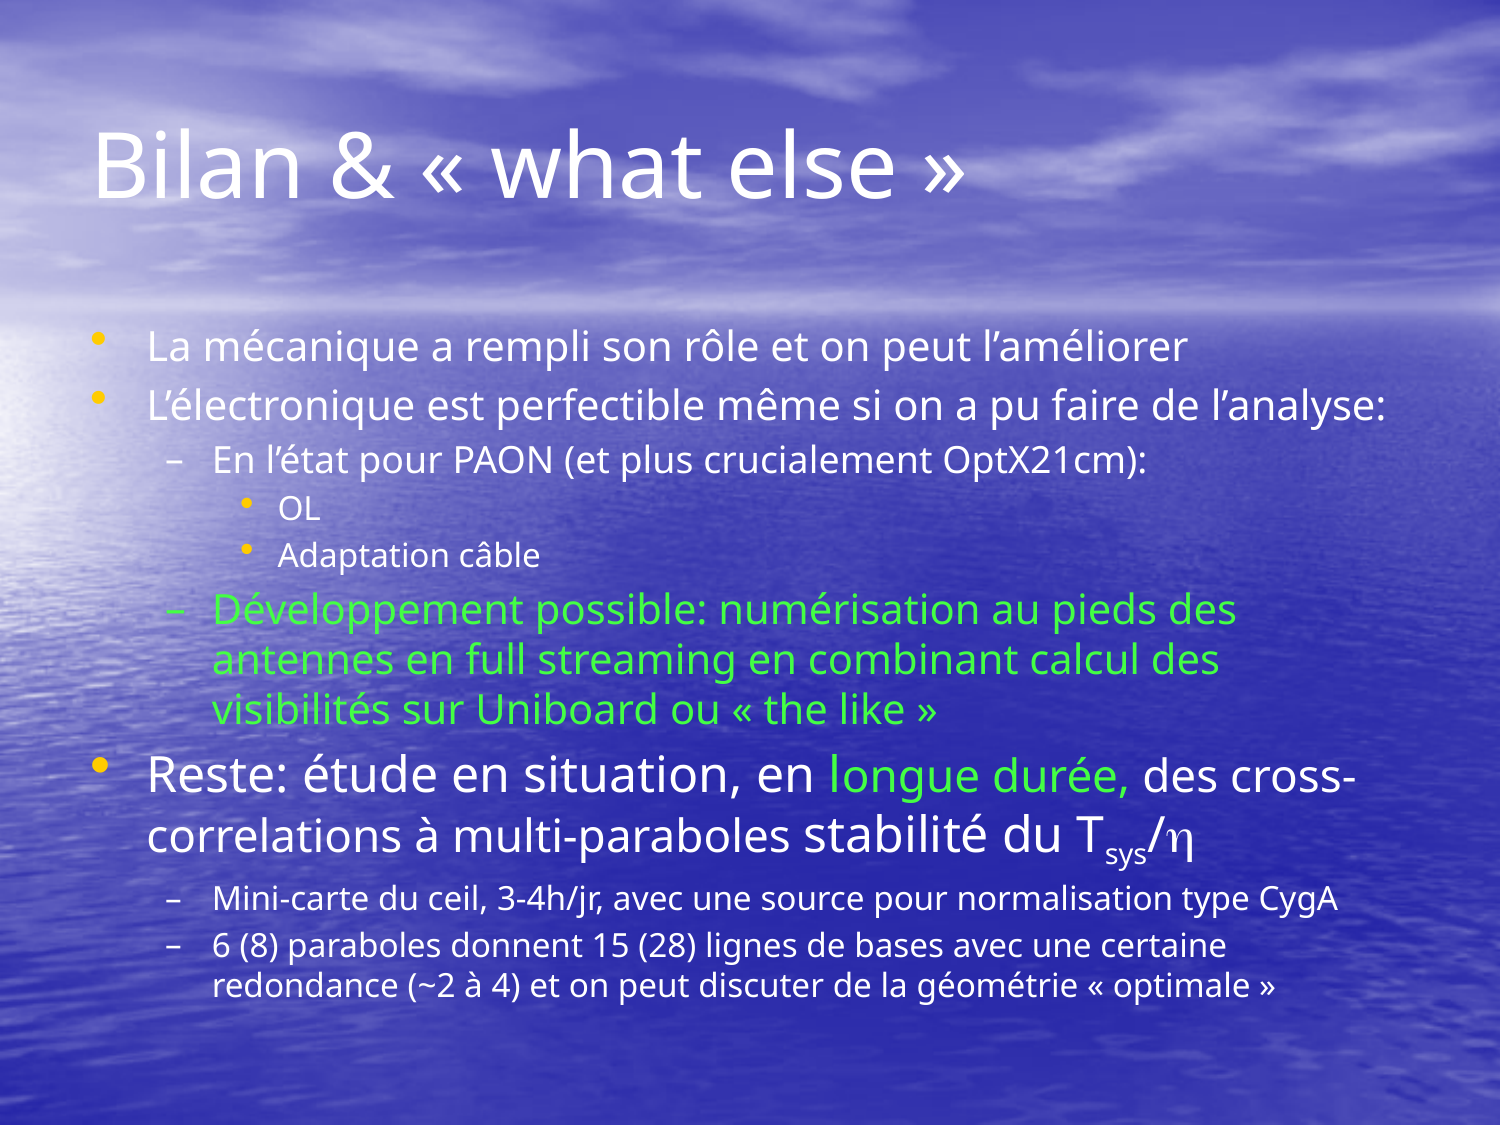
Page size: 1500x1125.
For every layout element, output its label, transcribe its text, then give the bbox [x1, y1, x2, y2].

list La mécanique a rempli son rôle et on peut l’améliorer L’électronique est perfectible même si on a pu faire de l’analyse: En l’état pour PAON (et plus crucialement OptX21cm): OL Adaptation câble Développement possible: numérisation au pieds des antennes en full streaming en combinant calcul des visibilités sur Uniboard ou « the like » Reste: étude en situation, en longue durée, des cross-correlations à multi-paraboles stabilité du Tsys/h Mini-carte du ceil, 3-4h/jr, avec une source pour normalisation type CygA 6 (8) paraboles donnent 15 (28) lignes de bases avec une certaine redondance (~2 à 4) et on peut discuter de la géométrie « optimale » [74, 312, 1426, 988]
title Bilan & « what else » [74, 47, 1426, 276]
